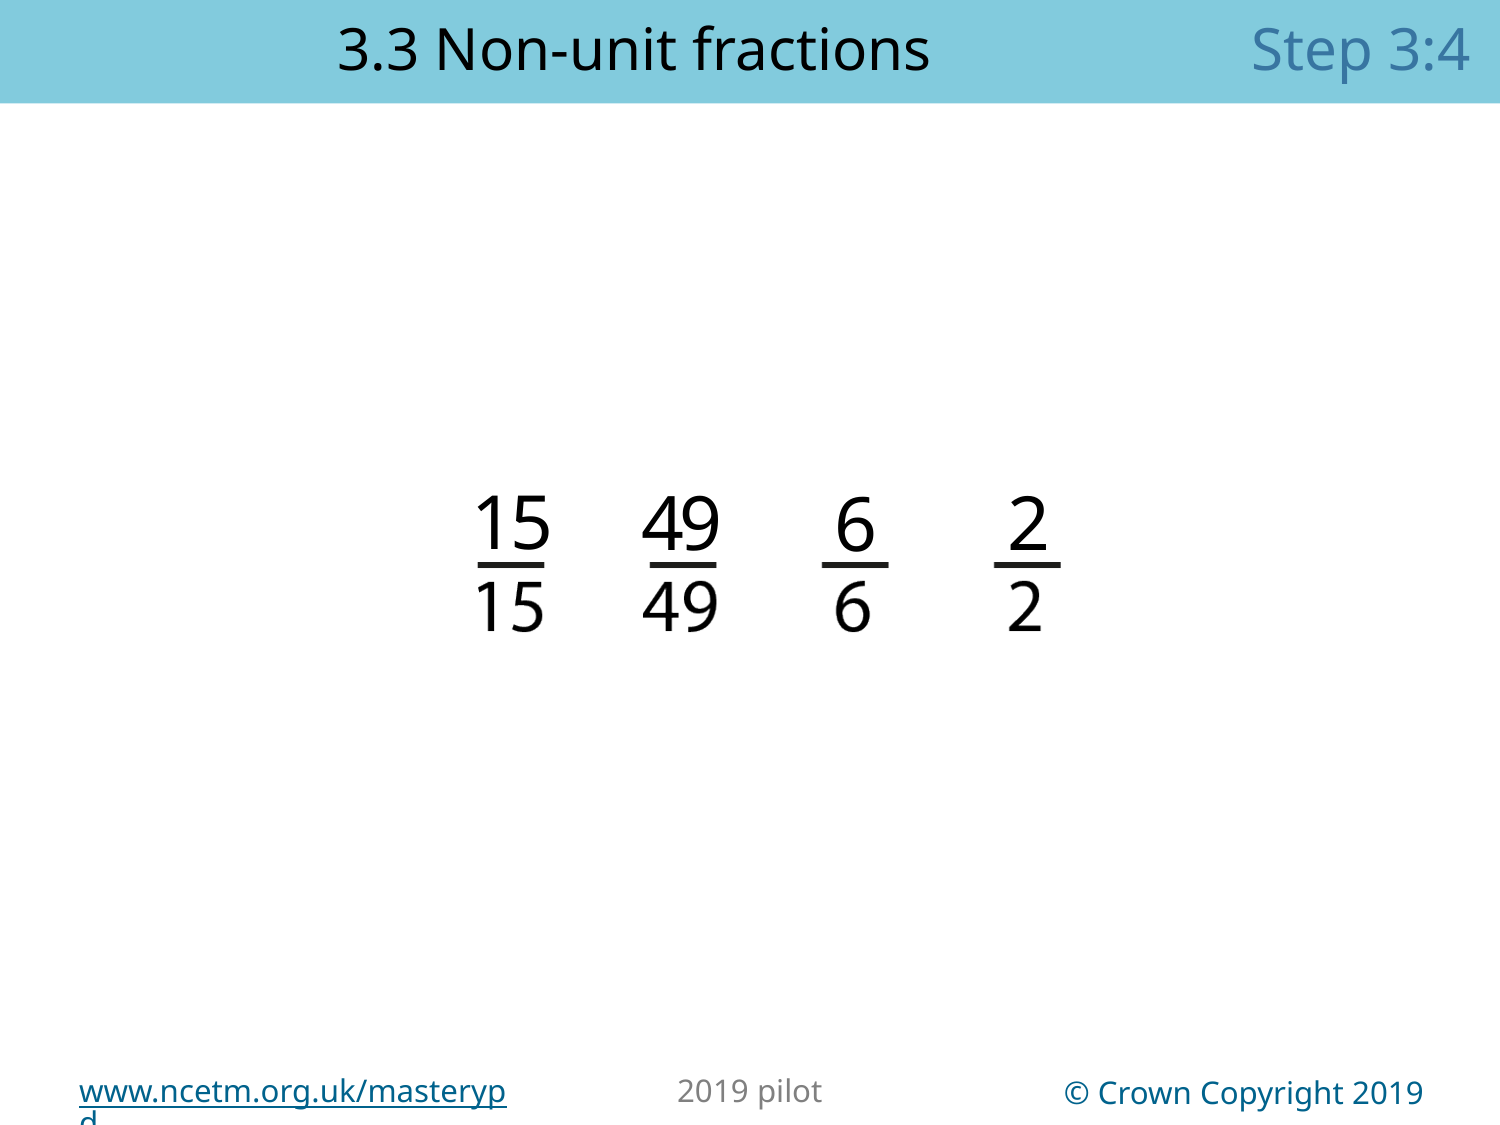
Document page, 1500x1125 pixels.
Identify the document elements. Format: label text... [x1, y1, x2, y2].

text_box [830, 491, 878, 561]
list 3.3 Non-unit fractions Step 3:4 [0, 0, 1500, 104]
picture [353, 562, 1193, 654]
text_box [473, 493, 574, 560]
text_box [1004, 490, 1052, 557]
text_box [635, 490, 724, 560]
